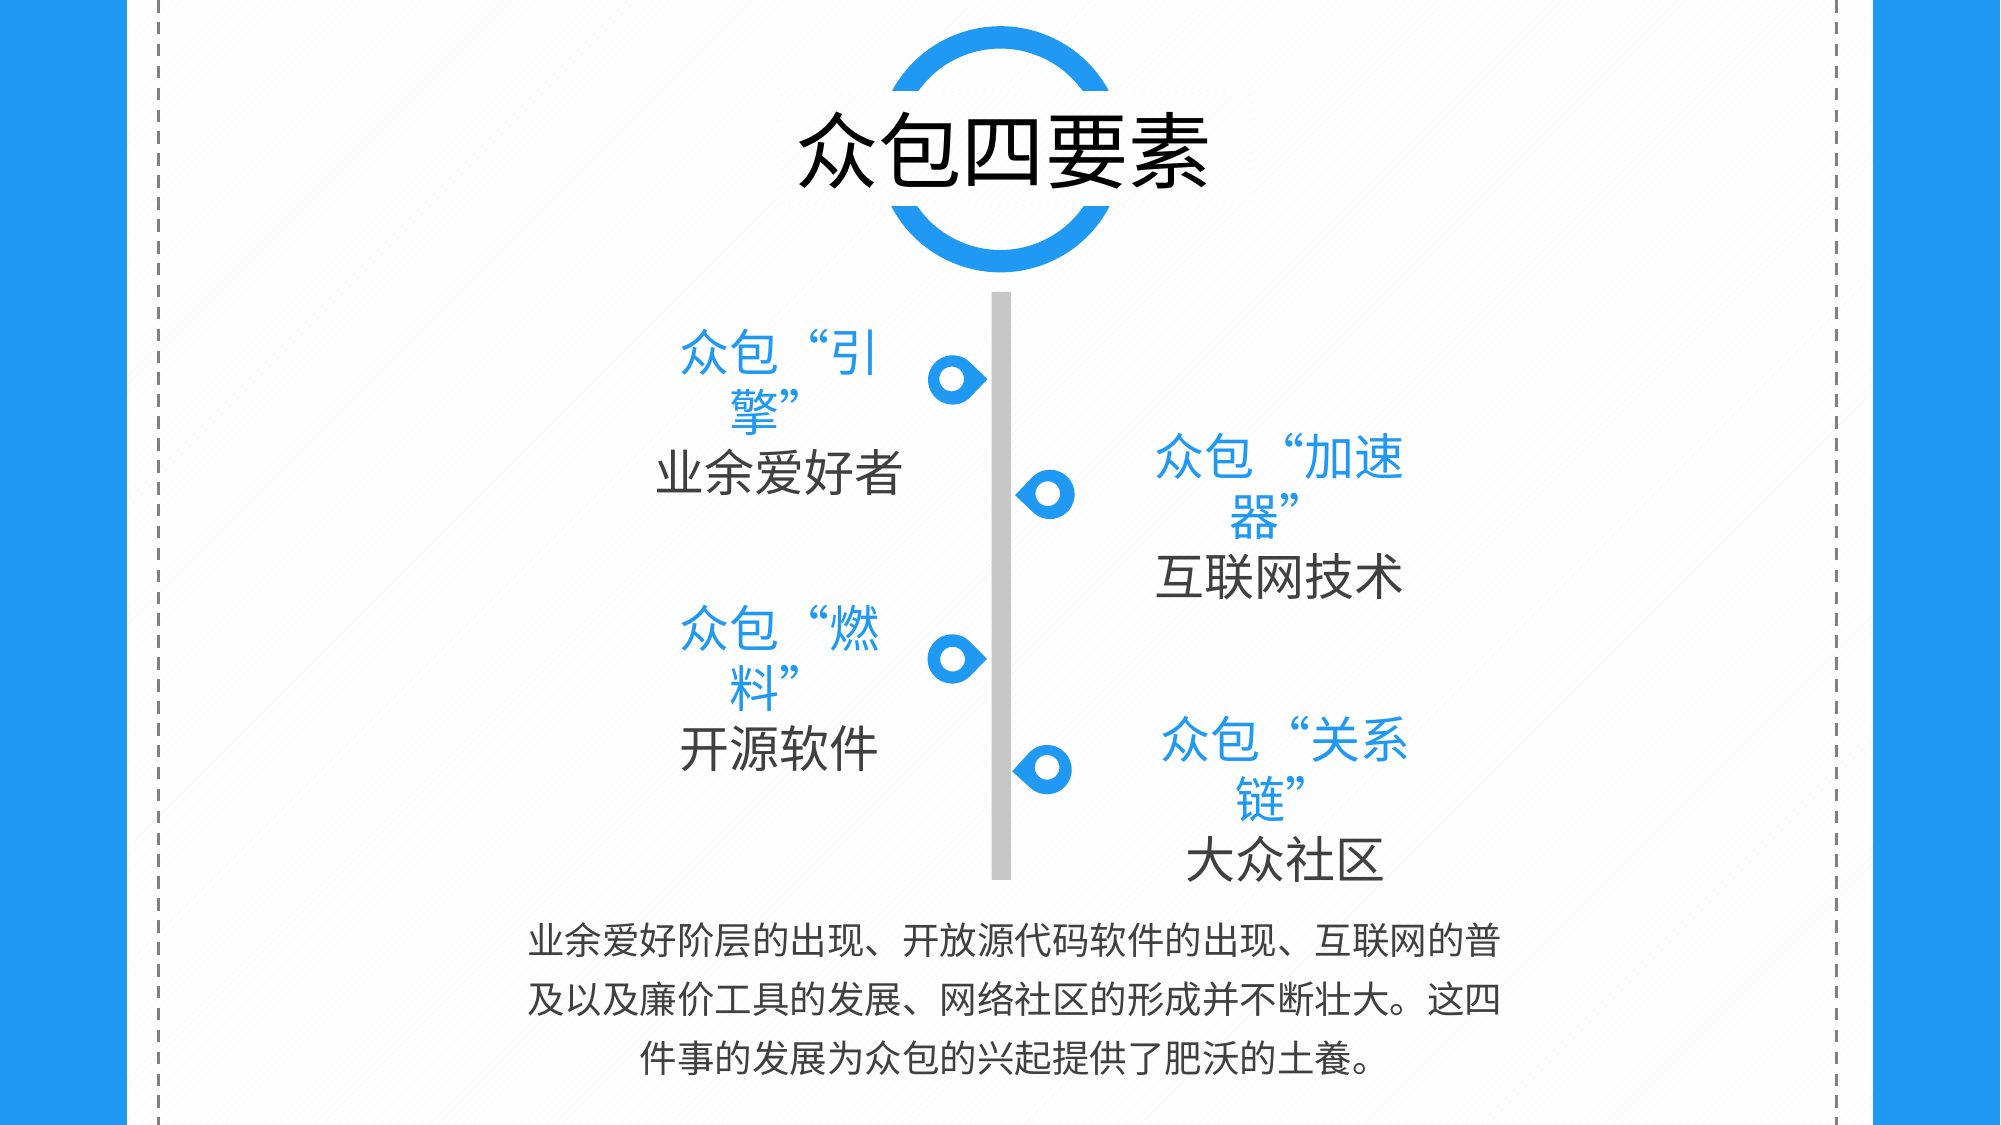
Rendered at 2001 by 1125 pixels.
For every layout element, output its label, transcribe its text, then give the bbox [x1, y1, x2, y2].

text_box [927, 634, 977, 684]
text_box 众包四要素 [780, 91, 1252, 206]
text_box [0, 0, 128, 1125]
text_box [1872, 0, 2000, 1125]
text_box [991, 291, 1012, 881]
text_box 众包“引擎” 业余爱好者 [631, 313, 928, 509]
text_box [902, 206, 1099, 263]
text_box 业余爱好阶层的出现、开放源代码软件的出现、互联网的普及以及廉价工具的发展、网络社区的形成并不断壮大。这四件事的发展为众包的兴起提供了肥沃的土養。 [502, 896, 1528, 1087]
text_box 众包“加速器” 互联网技术 [1108, 418, 1450, 613]
text_box 众包“关系链” 大众社区 [1112, 701, 1459, 896]
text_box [1022, 744, 1072, 795]
text_box 众包“燃料” 开源软件 [628, 589, 932, 785]
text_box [928, 355, 978, 405]
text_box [1025, 469, 1075, 520]
text_box [903, 36, 1098, 91]
